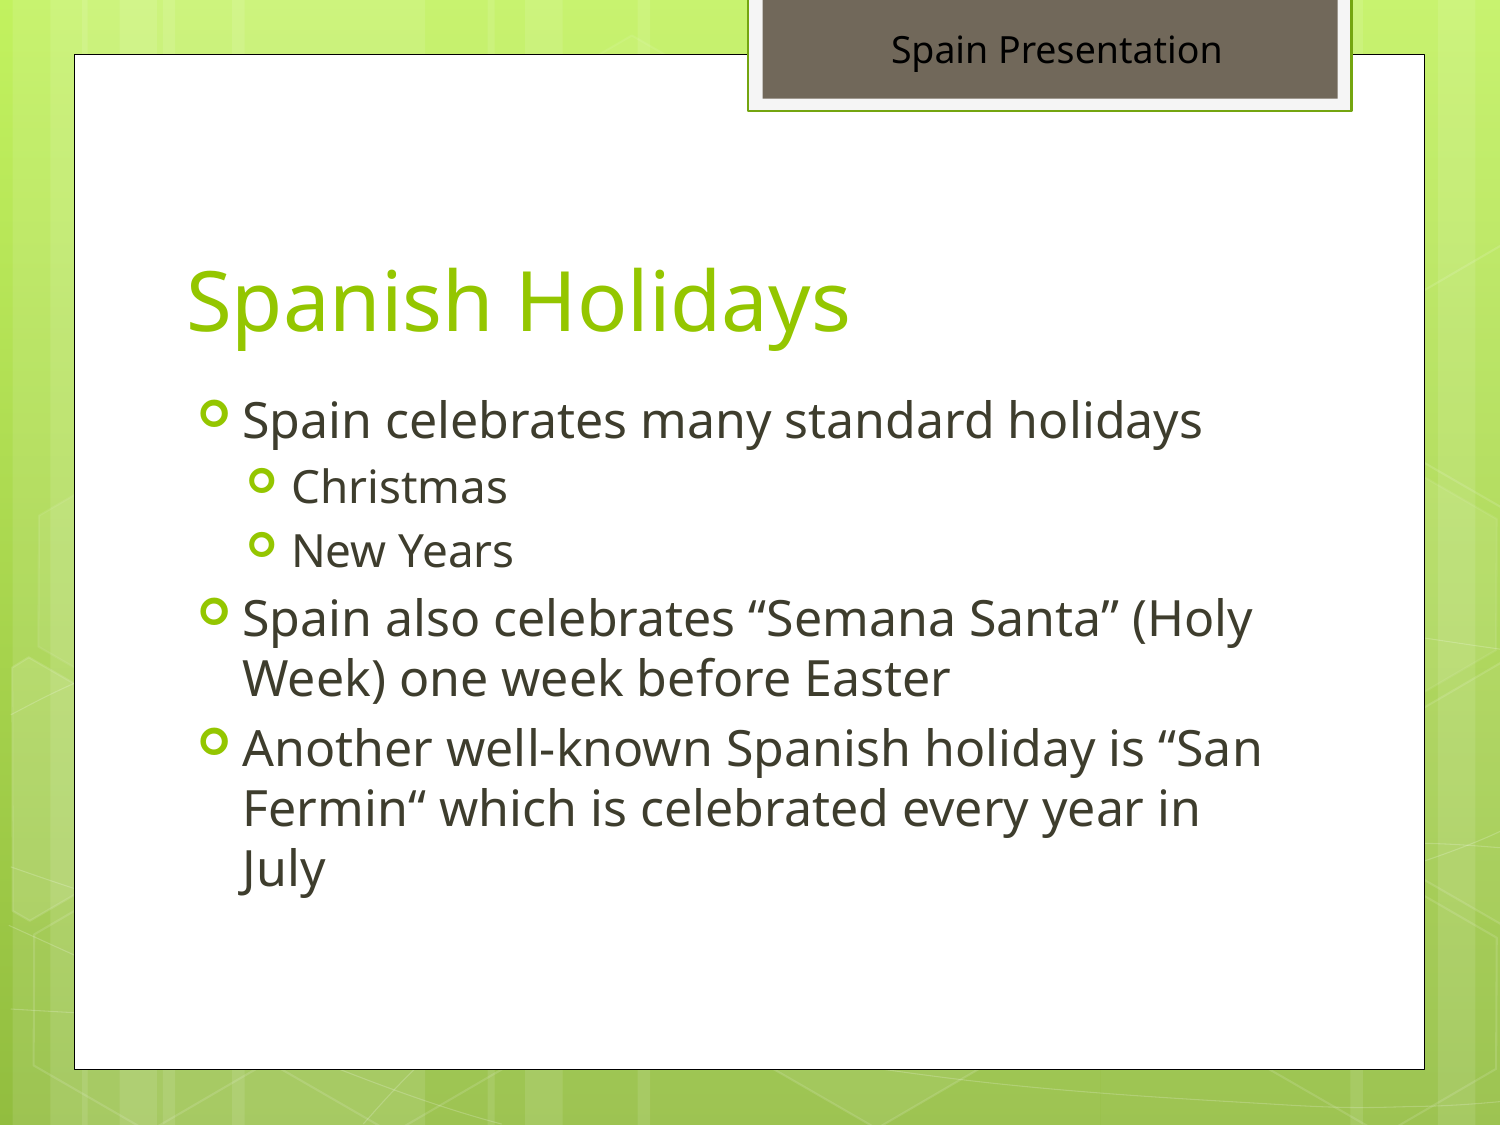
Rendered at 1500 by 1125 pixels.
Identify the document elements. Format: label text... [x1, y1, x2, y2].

title Spanish Holidays [171, 168, 1324, 357]
list Spain celebrates many standard holidays Christmas New Years Spain also celebrates “Semana Santa” (Holy Week) one week before Easter Another well-known Spanish holiday is “San Fermin“ which is celebrated every year in July [171, 381, 1283, 957]
text_box Spain Presentation [773, 19, 1341, 79]
